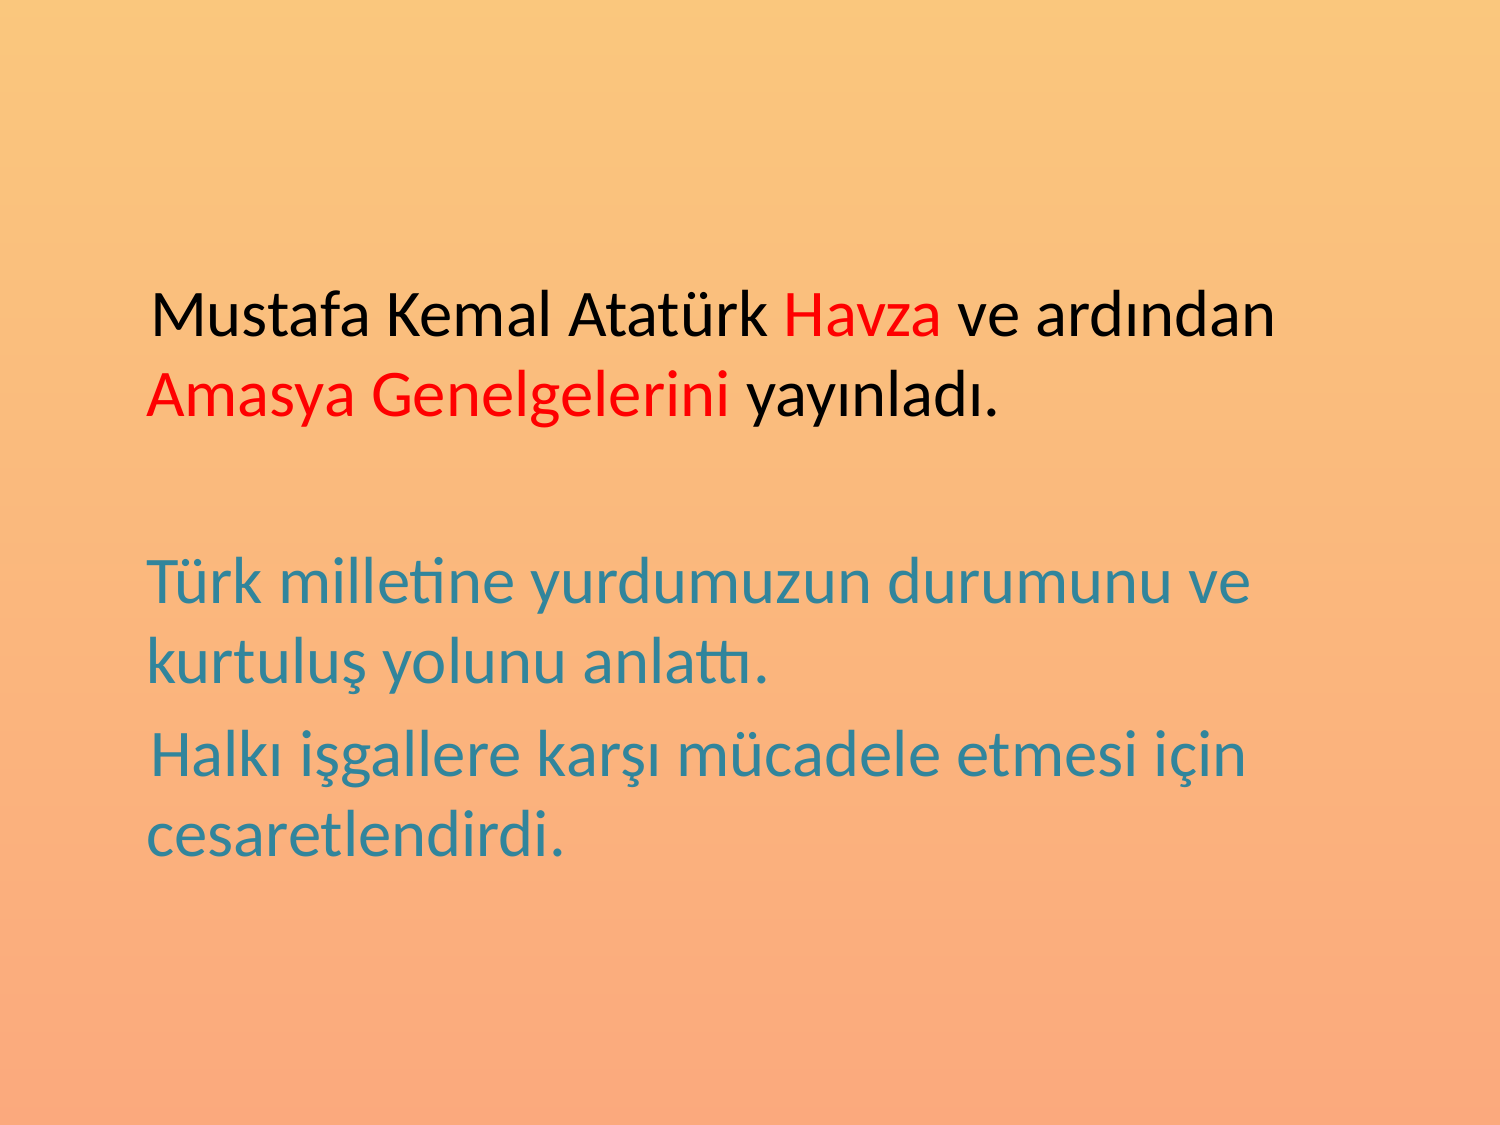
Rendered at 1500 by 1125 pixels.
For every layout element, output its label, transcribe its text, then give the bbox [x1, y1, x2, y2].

list Mustafa Kemal Atatürk Havza ve ardından Amasya Genelgelerini yayınladı. Türk milletine yurdumuzun durumunu ve kurtuluş yolunu anlattı. Halkı işgallere karşı mücadele etmesi için cesaretlendirdi. [75, 262, 1425, 1005]
